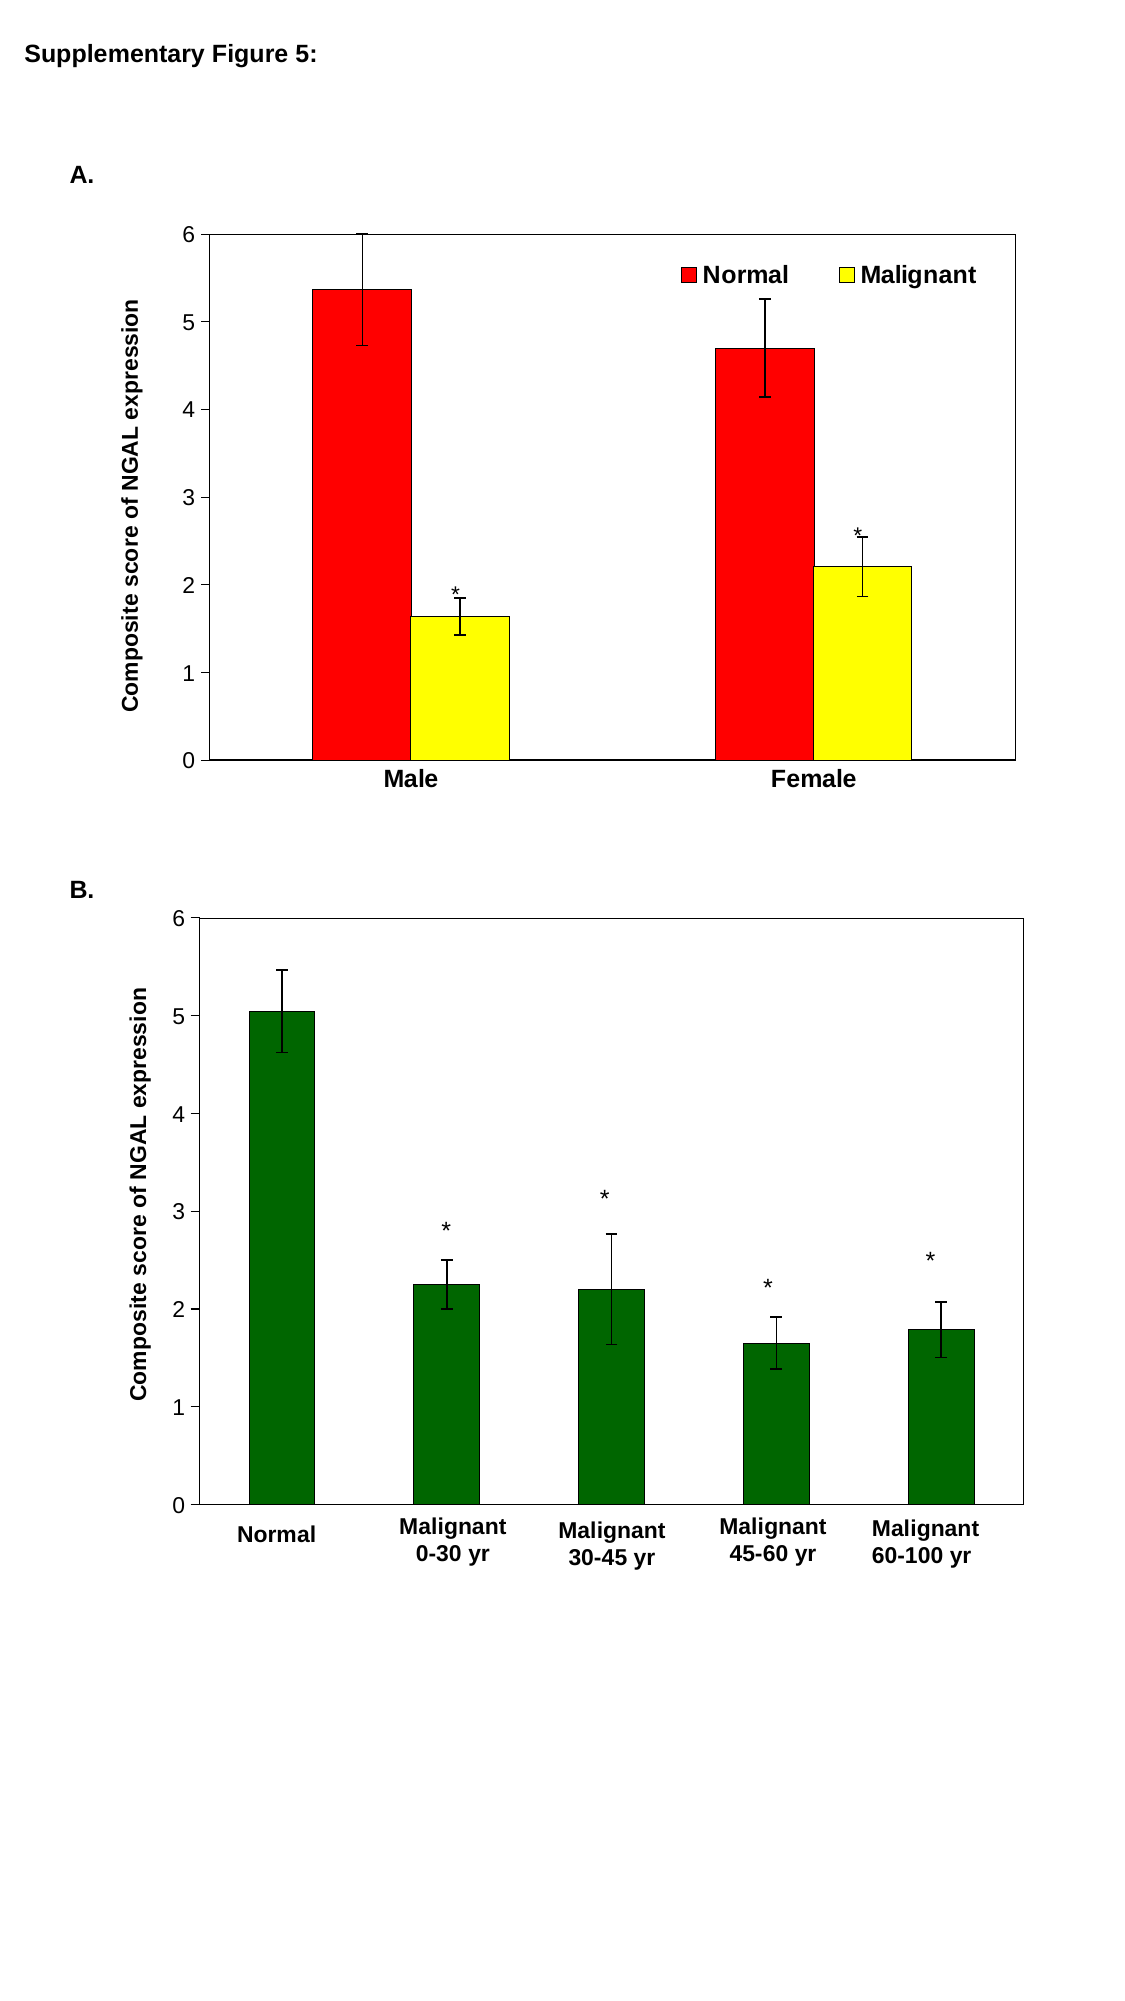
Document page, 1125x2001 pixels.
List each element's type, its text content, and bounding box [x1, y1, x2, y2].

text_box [54, 151, 1055, 1579]
text_box Supplementary Figure 5: [9, 30, 341, 75]
